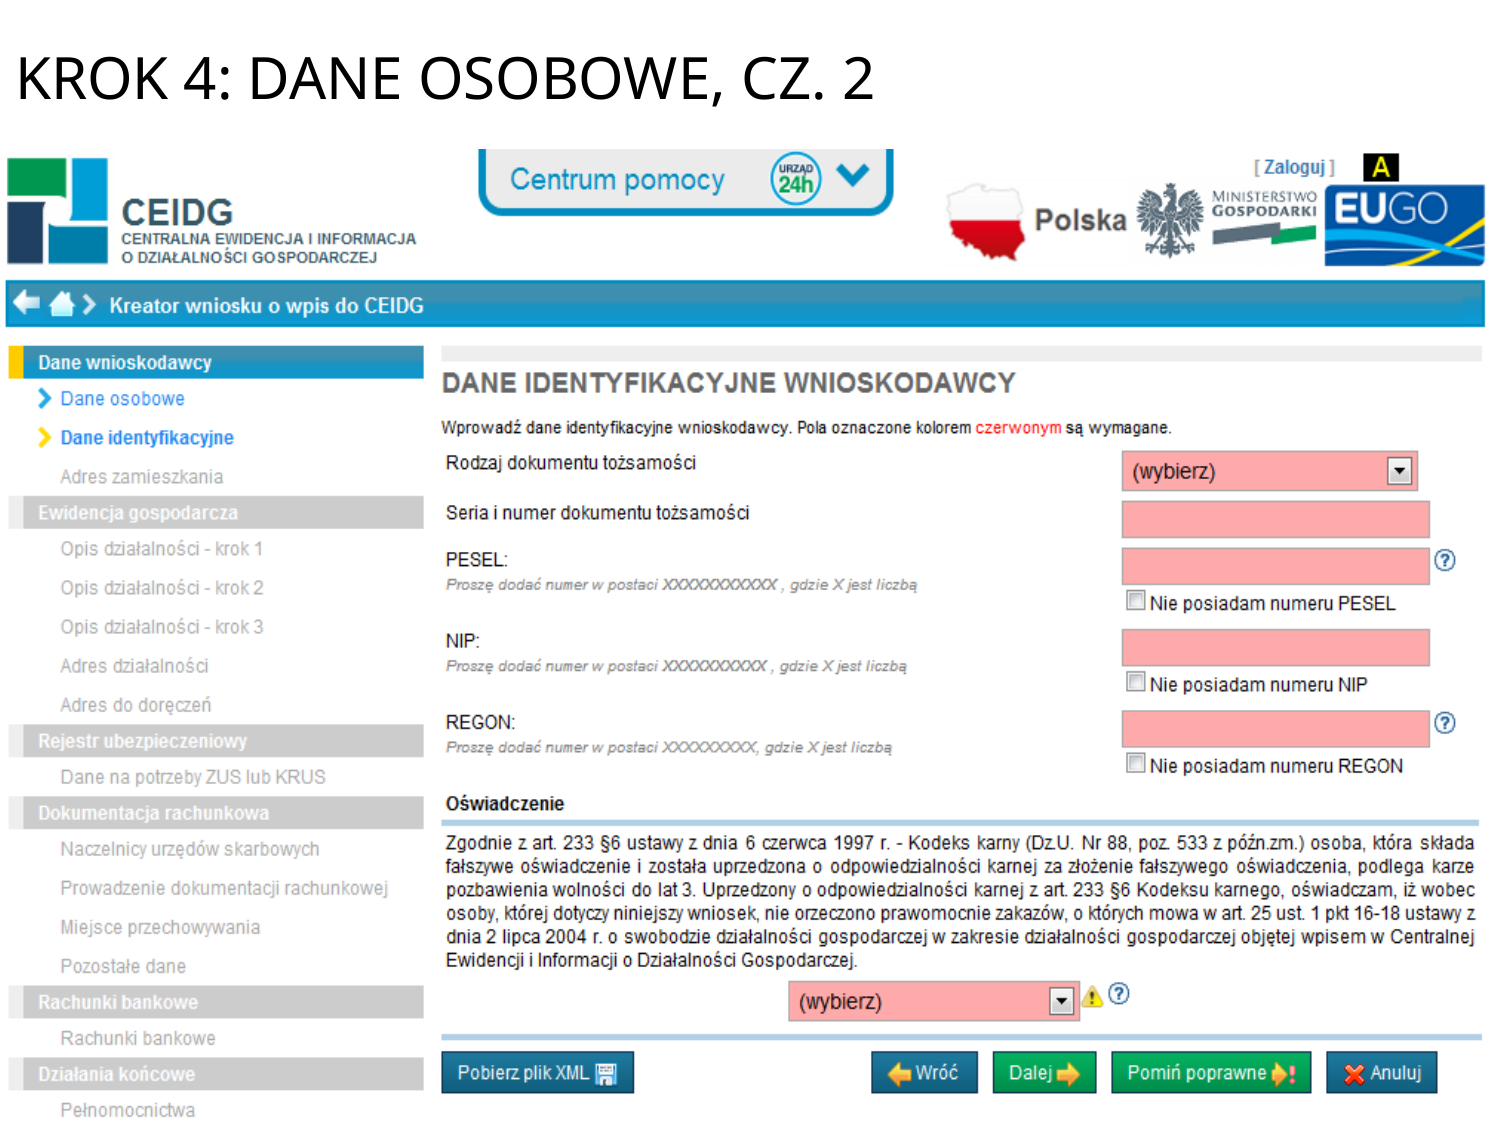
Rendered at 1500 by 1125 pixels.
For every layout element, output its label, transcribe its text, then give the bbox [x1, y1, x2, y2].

picture [486, 149, 886, 208]
picture [0, 149, 1500, 1125]
title KROK 4: DANE OSOBOWE, CZ. 2 [0, 31, 1234, 121]
